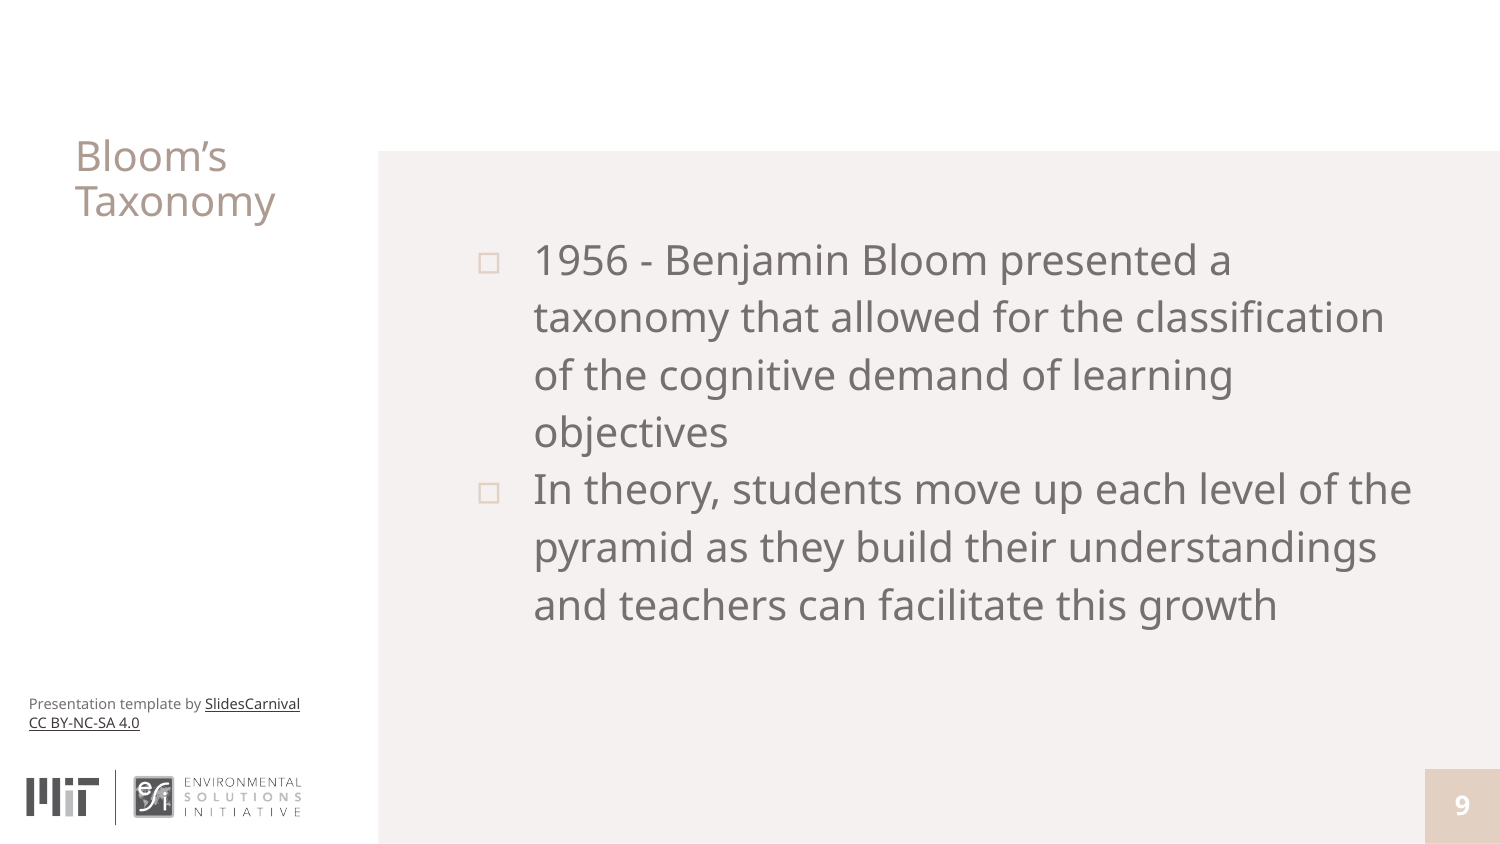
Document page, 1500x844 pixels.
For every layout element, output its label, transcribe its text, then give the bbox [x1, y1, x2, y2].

list 1956 - Benjamin Bloom presented a taxonomy that allowed for the classification of the cognitive demand of learning objectives In theory, students move up each level of the pyramid as they build their understandings and teachers can facilitate this growth [458, 225, 1433, 769]
picture [13, 757, 314, 835]
slide_number 9 [1425, 769, 1500, 844]
title Bloom’s Taxonomy [74, 135, 342, 769]
